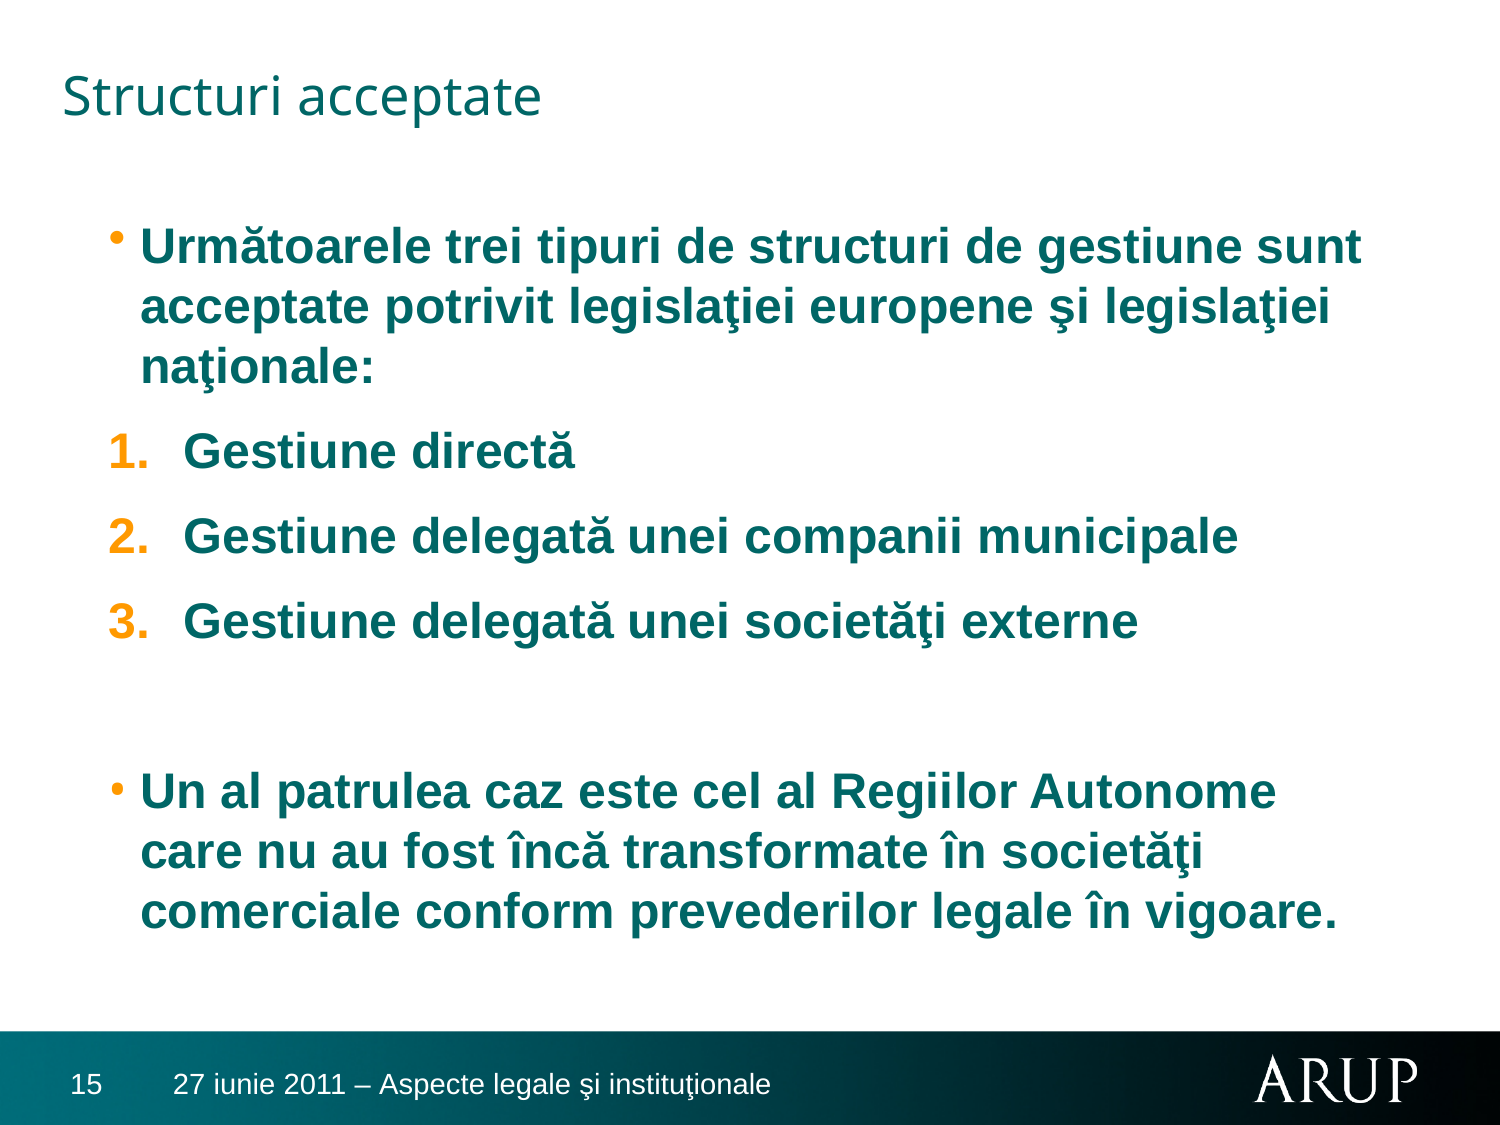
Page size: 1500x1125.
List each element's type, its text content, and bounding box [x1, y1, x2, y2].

picture [0, 1030, 1500, 1125]
slide_number 15 [55, 1057, 158, 1118]
title Structuri acceptate [63, 61, 1437, 127]
list Următoarele trei tipuri de structuri de gestiune sunt acceptate potrivit legislaţiei europene şi legislaţiei naţionale: Gestiune directă Gestiune delegată unei companii municipale Gestiune delegată unei societăţi externe Un al patrulea caz este cel al Regiilor Autonome care nu au fost încă transformate în societăţi comerciale conform prevederilor legale în vigoare. [108, 213, 1390, 971]
footer 27 iunie 2011 – Aspecte legale şi instituţionale [158, 1057, 1199, 1118]
